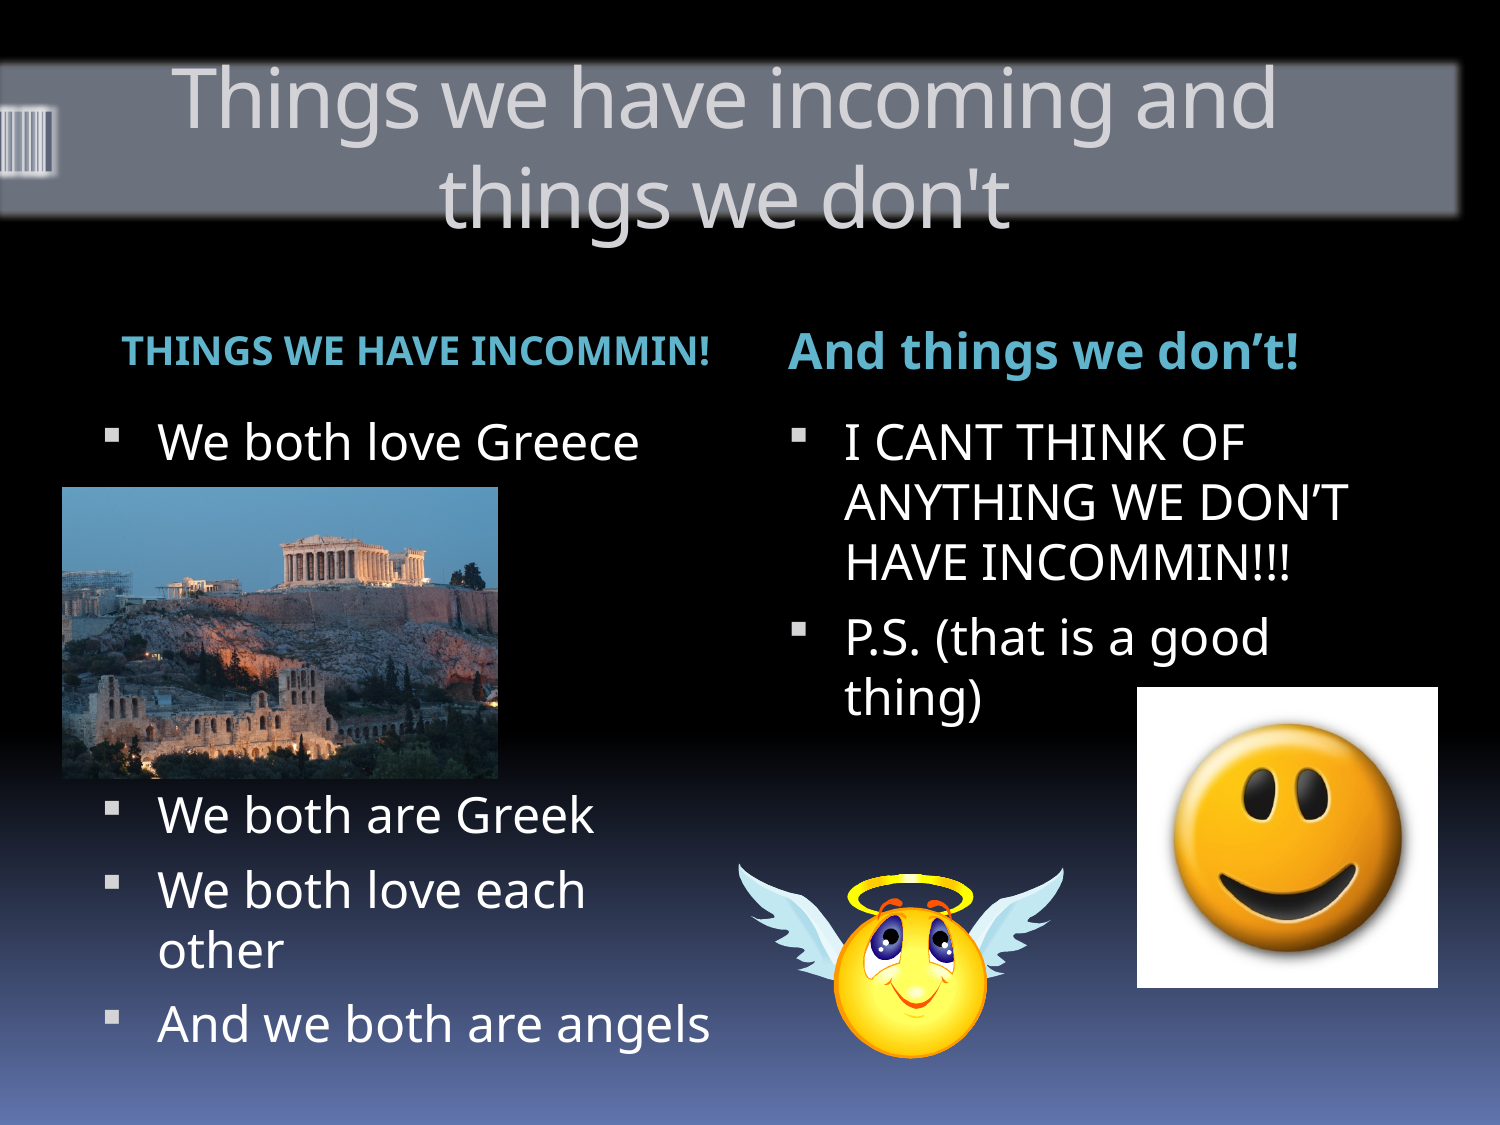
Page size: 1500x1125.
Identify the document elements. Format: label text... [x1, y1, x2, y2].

picture [61, 486, 499, 780]
picture [1136, 686, 1438, 988]
list THINGS WE HAVE INCOMMIN! [75, 296, 738, 402]
list And things we don’t! [761, 296, 1425, 402]
list I CANT THINK OF ANYTHING WE DON’T HAVE INCOMMIN!!! P.S. (that is a good thing) [761, 403, 1425, 1053]
title Things we have incoming and things we don't [87, 37, 1363, 188]
list We both love Greece We both are Greek We both love each other And we both are angels [75, 403, 738, 1053]
picture [737, 861, 1066, 1060]
